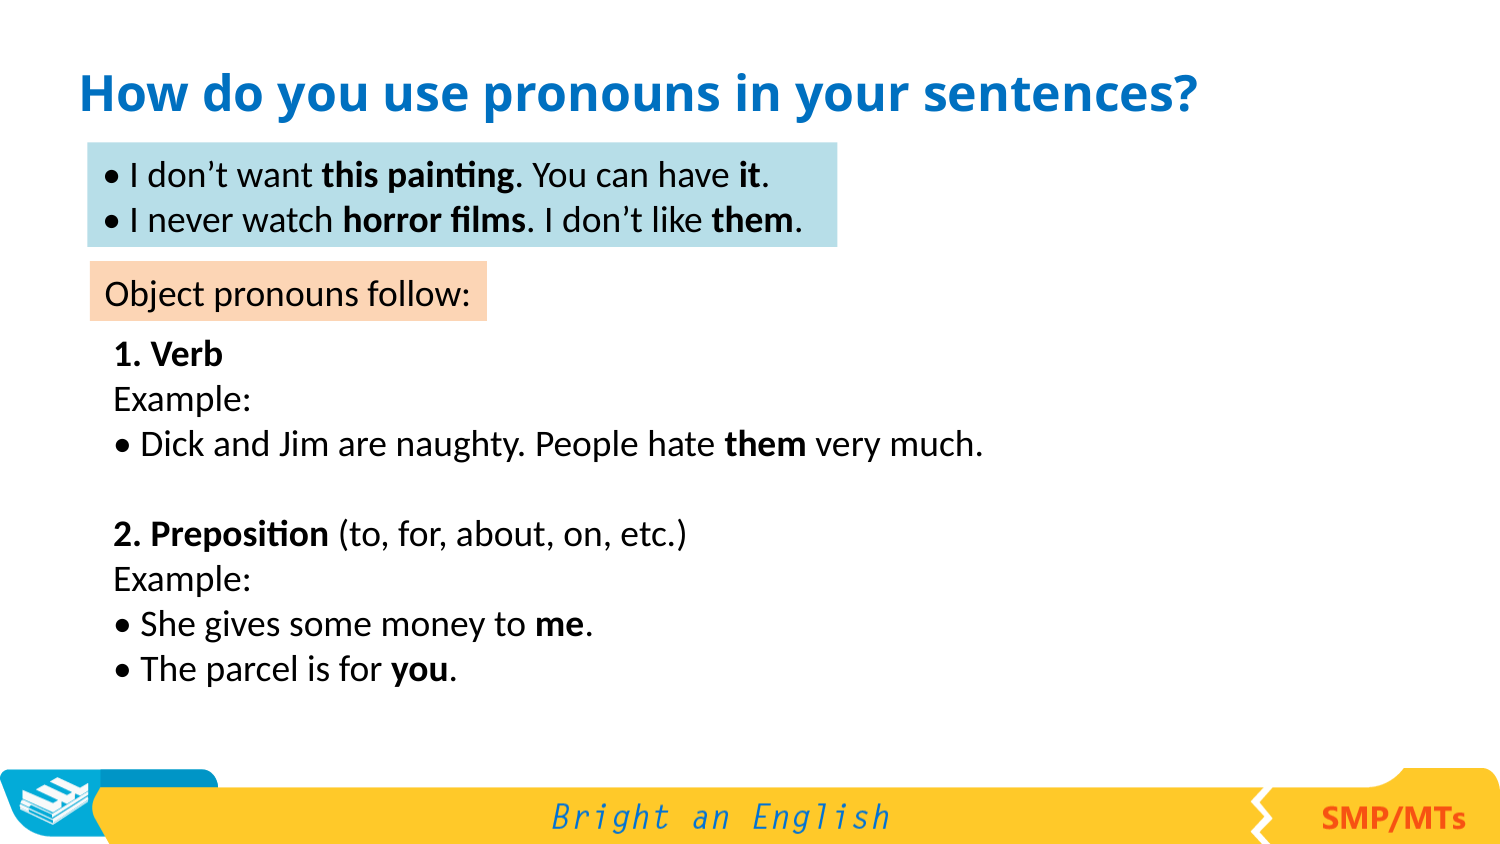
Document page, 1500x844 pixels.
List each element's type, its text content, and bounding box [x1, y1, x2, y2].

text_box How do you use pronouns in your sentences? [63, 53, 1301, 129]
text_box 1. Verb Example: • Dick and Jim are naughty. People hate them very much. 2. Preposition (to, for, about, on, etc.) Example: • She gives some money to me. • The parcel is for you. [98, 321, 1063, 697]
text_box • I don’t want this painting. You can have it. • I never watch horror films. I don’t like them. [87, 142, 838, 247]
picture [0, 768, 1500, 844]
text_box Object pronouns follow: [89, 261, 487, 321]
picture [20, 778, 88, 823]
